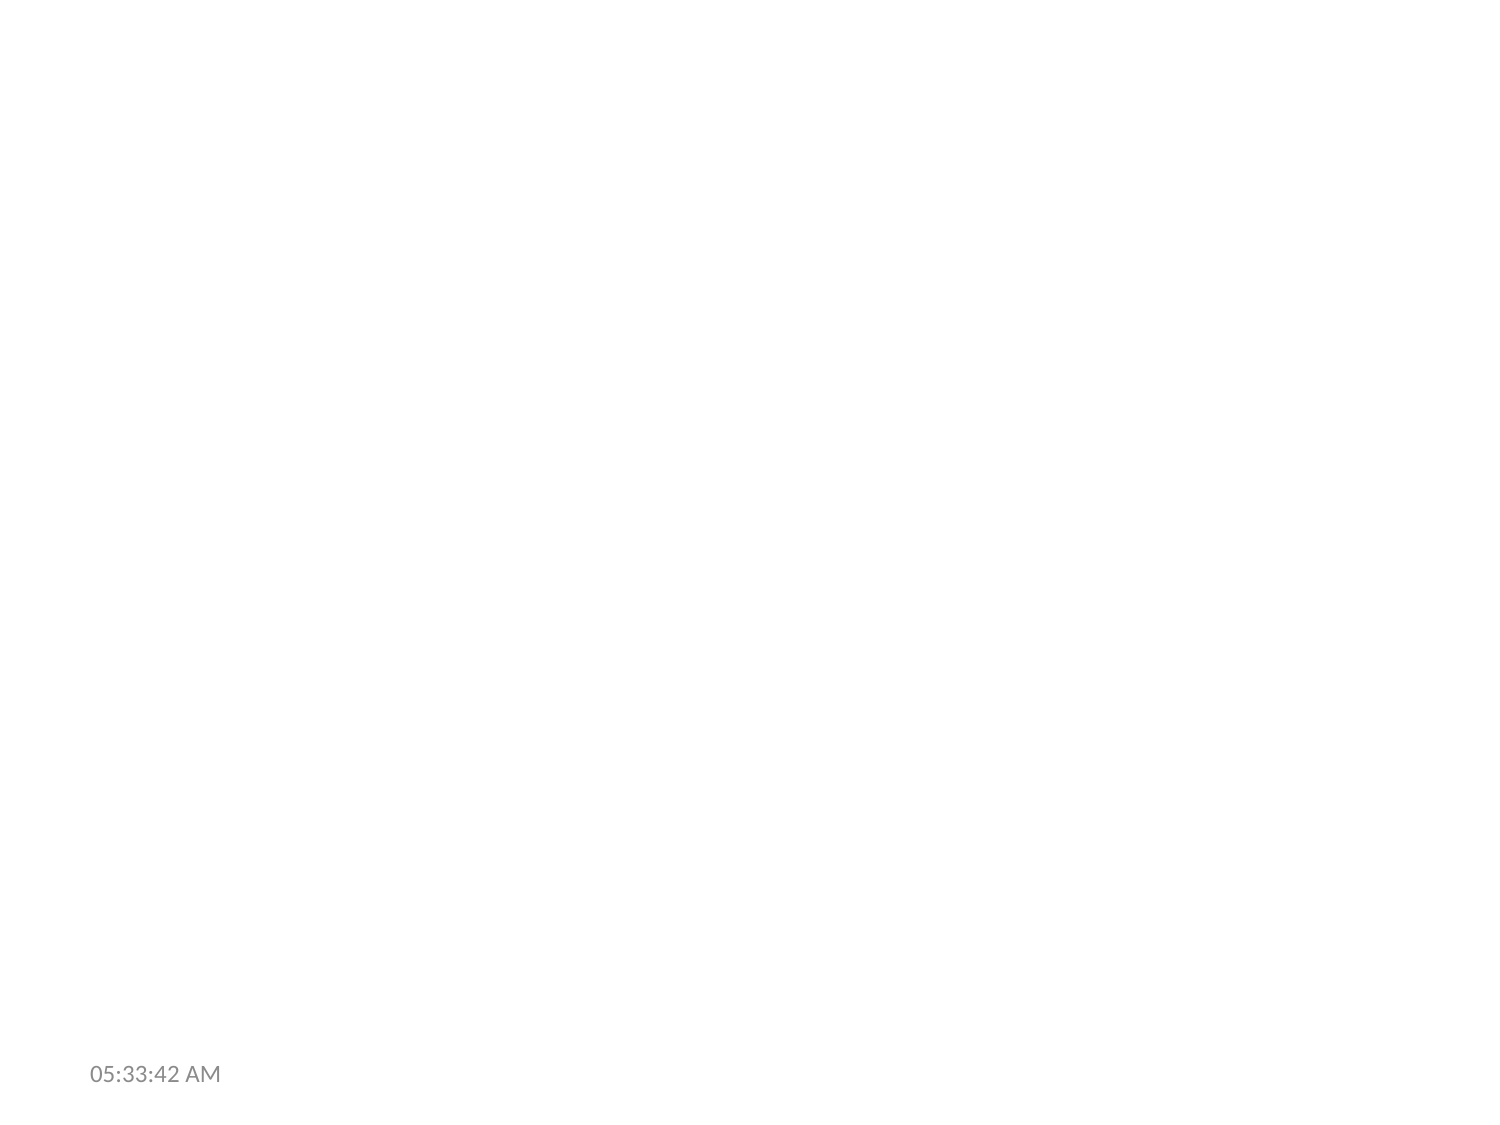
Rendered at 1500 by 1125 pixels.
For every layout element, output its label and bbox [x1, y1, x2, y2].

slide_number [75, 1042, 425, 1103]
